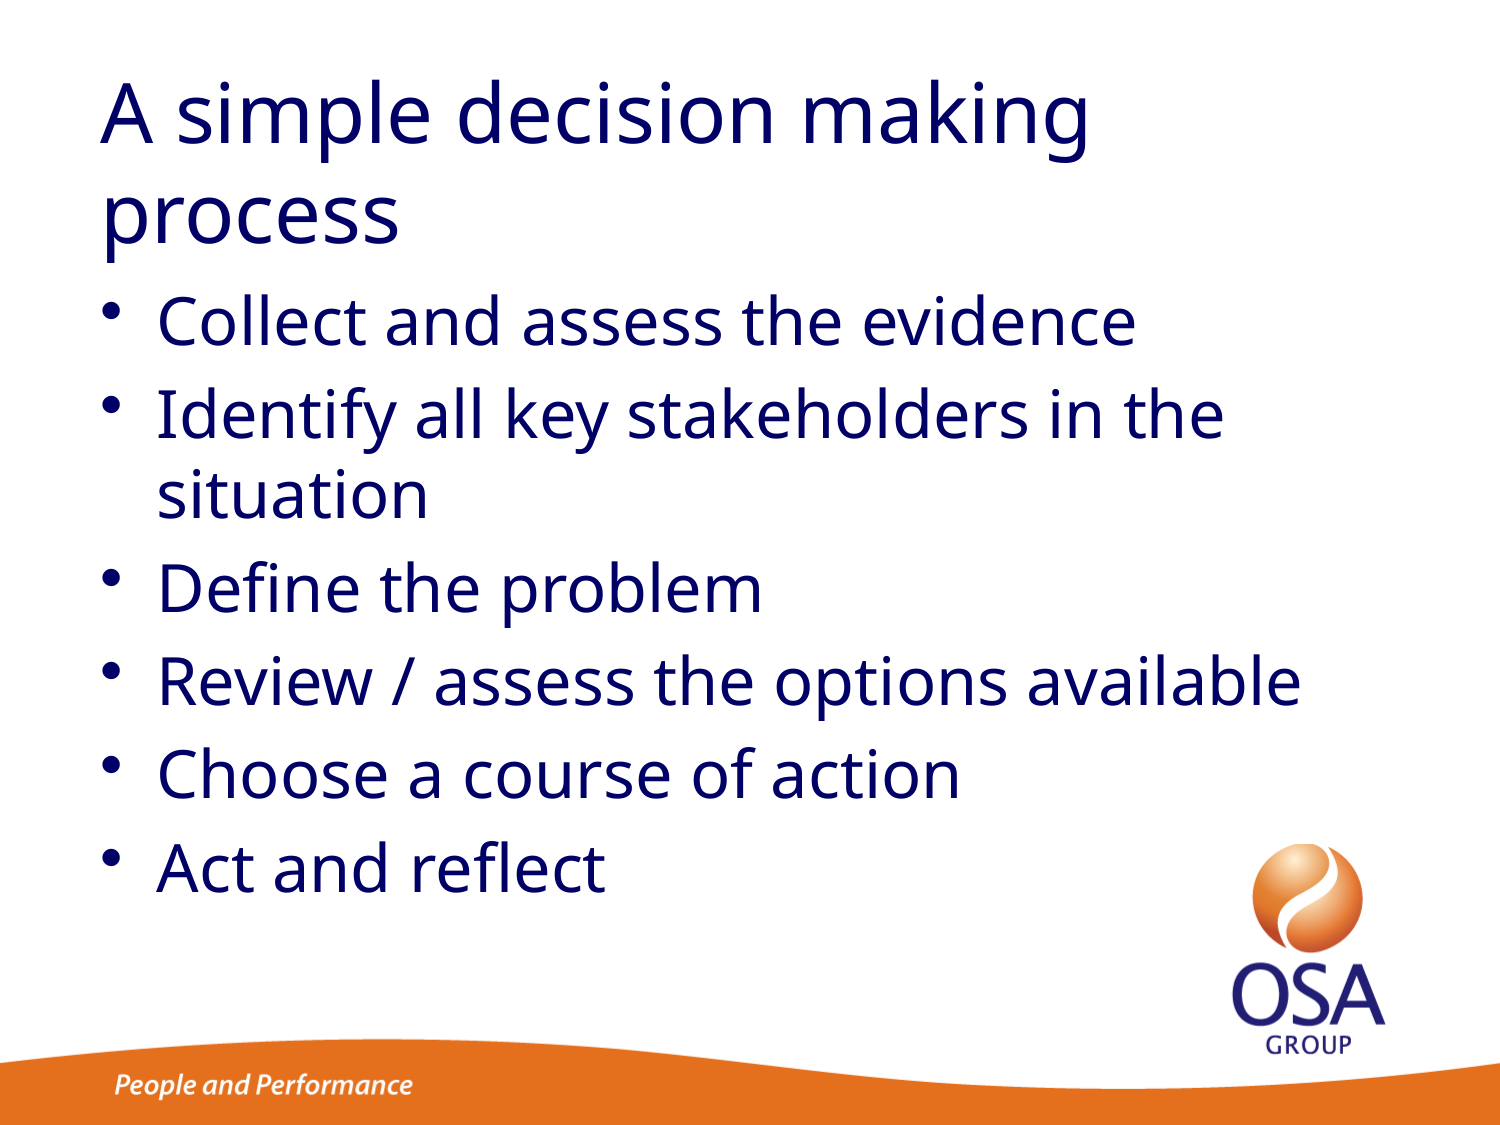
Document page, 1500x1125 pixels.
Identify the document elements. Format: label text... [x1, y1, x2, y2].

picture [0, 844, 1500, 1125]
list Collect and assess the evidence Identify all key stakeholders in the situation Define the problem Review / assess the options available Choose a course of action Act and reflect [100, 278, 1376, 955]
title A simple decision making process [100, 66, 1376, 255]
